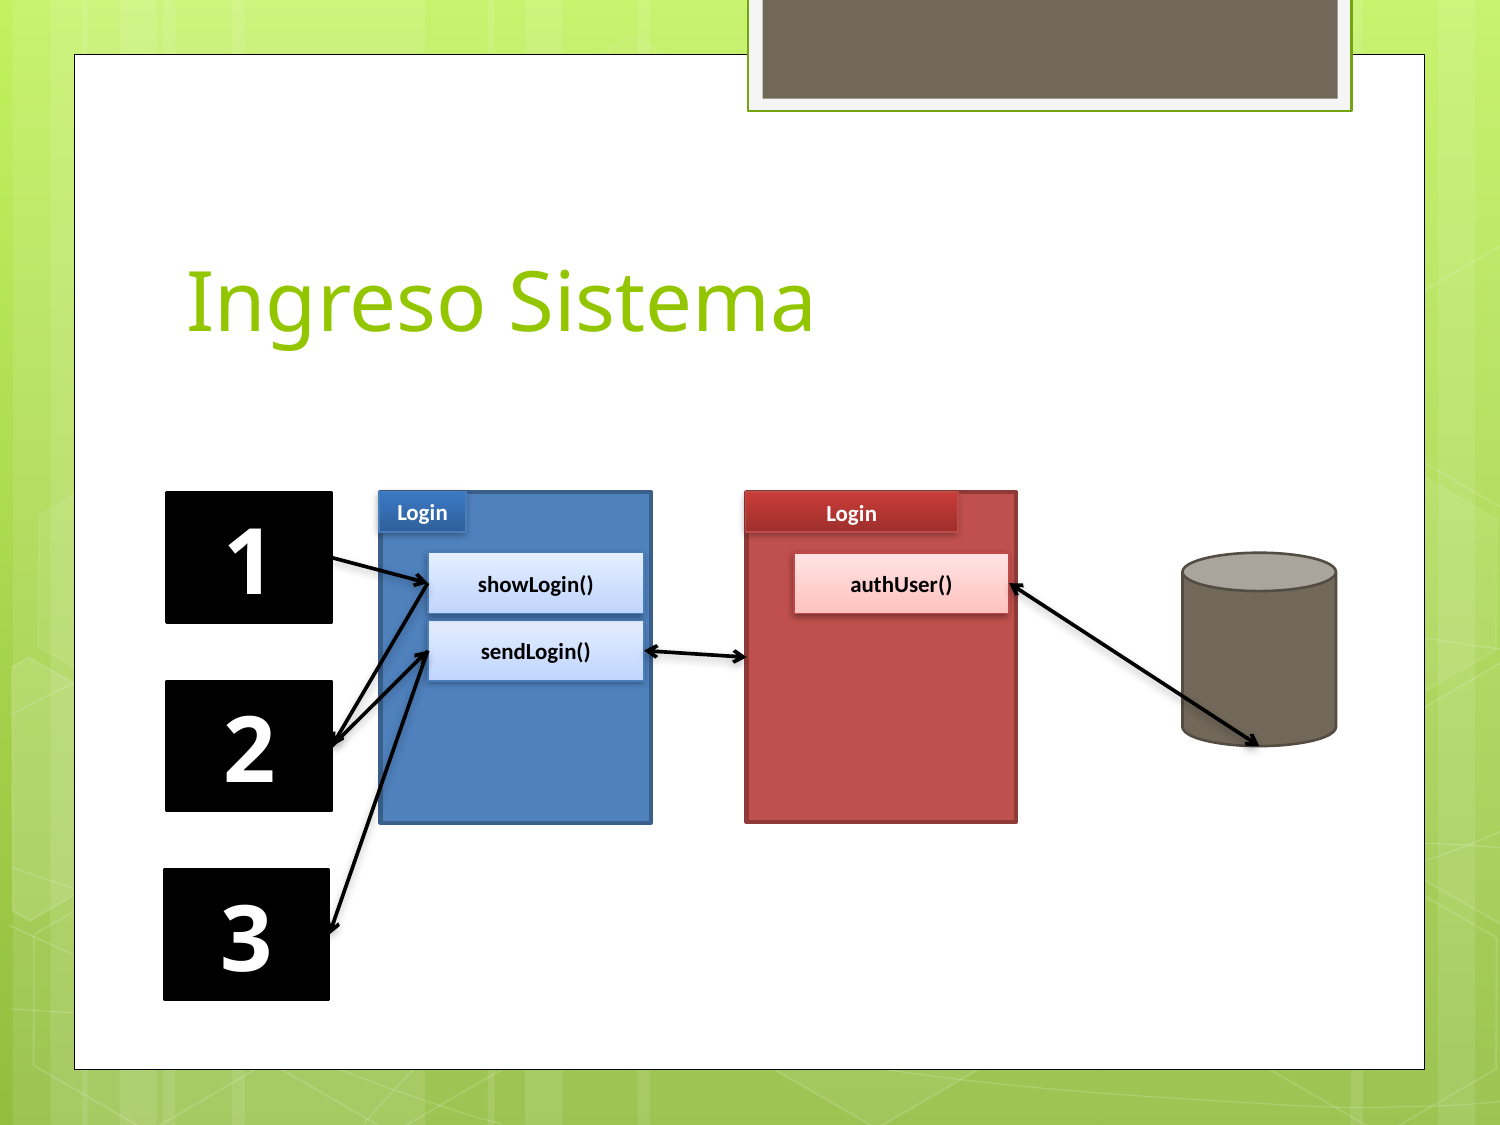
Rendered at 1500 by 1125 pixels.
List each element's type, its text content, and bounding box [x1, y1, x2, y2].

title Ingreso Sistema [171, 168, 1324, 357]
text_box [163, 491, 1337, 1000]
